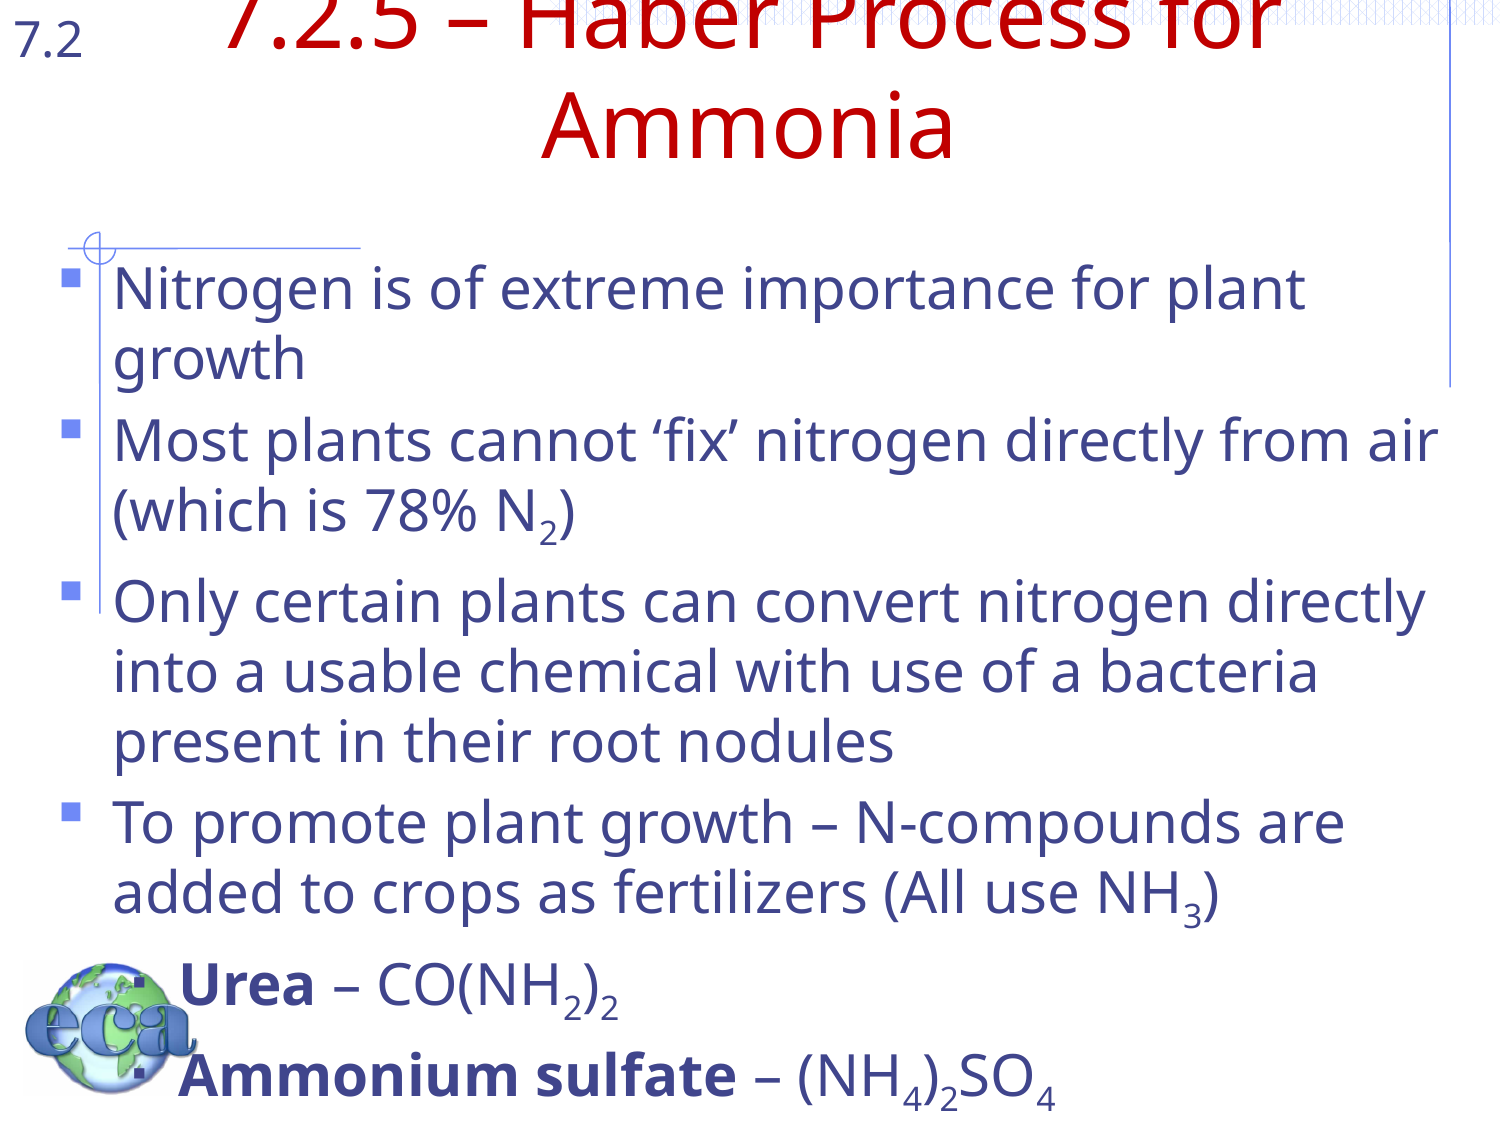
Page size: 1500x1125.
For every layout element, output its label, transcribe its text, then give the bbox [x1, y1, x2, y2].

list Nitrogen is of extreme importance for plant growth Most plants cannot ‘fix’ nitrogen directly from air (which is 78% N2) Only certain plants can convert nitrogen directly into a usable chemical with use of a bacteria present in their root nodules To promote plant growth – N-compounds are added to crops as fertilizers (All use NH3) Urea – CO(NH2)2 Ammonium sulfate – (NH4)2SO4 Dihydrogen phosphate – NH4H2PO4 [41, 243, 1471, 965]
title 7.2.5 – Haber Process for Ammonia [0, 49, 1500, 185]
picture [23, 960, 200, 1096]
